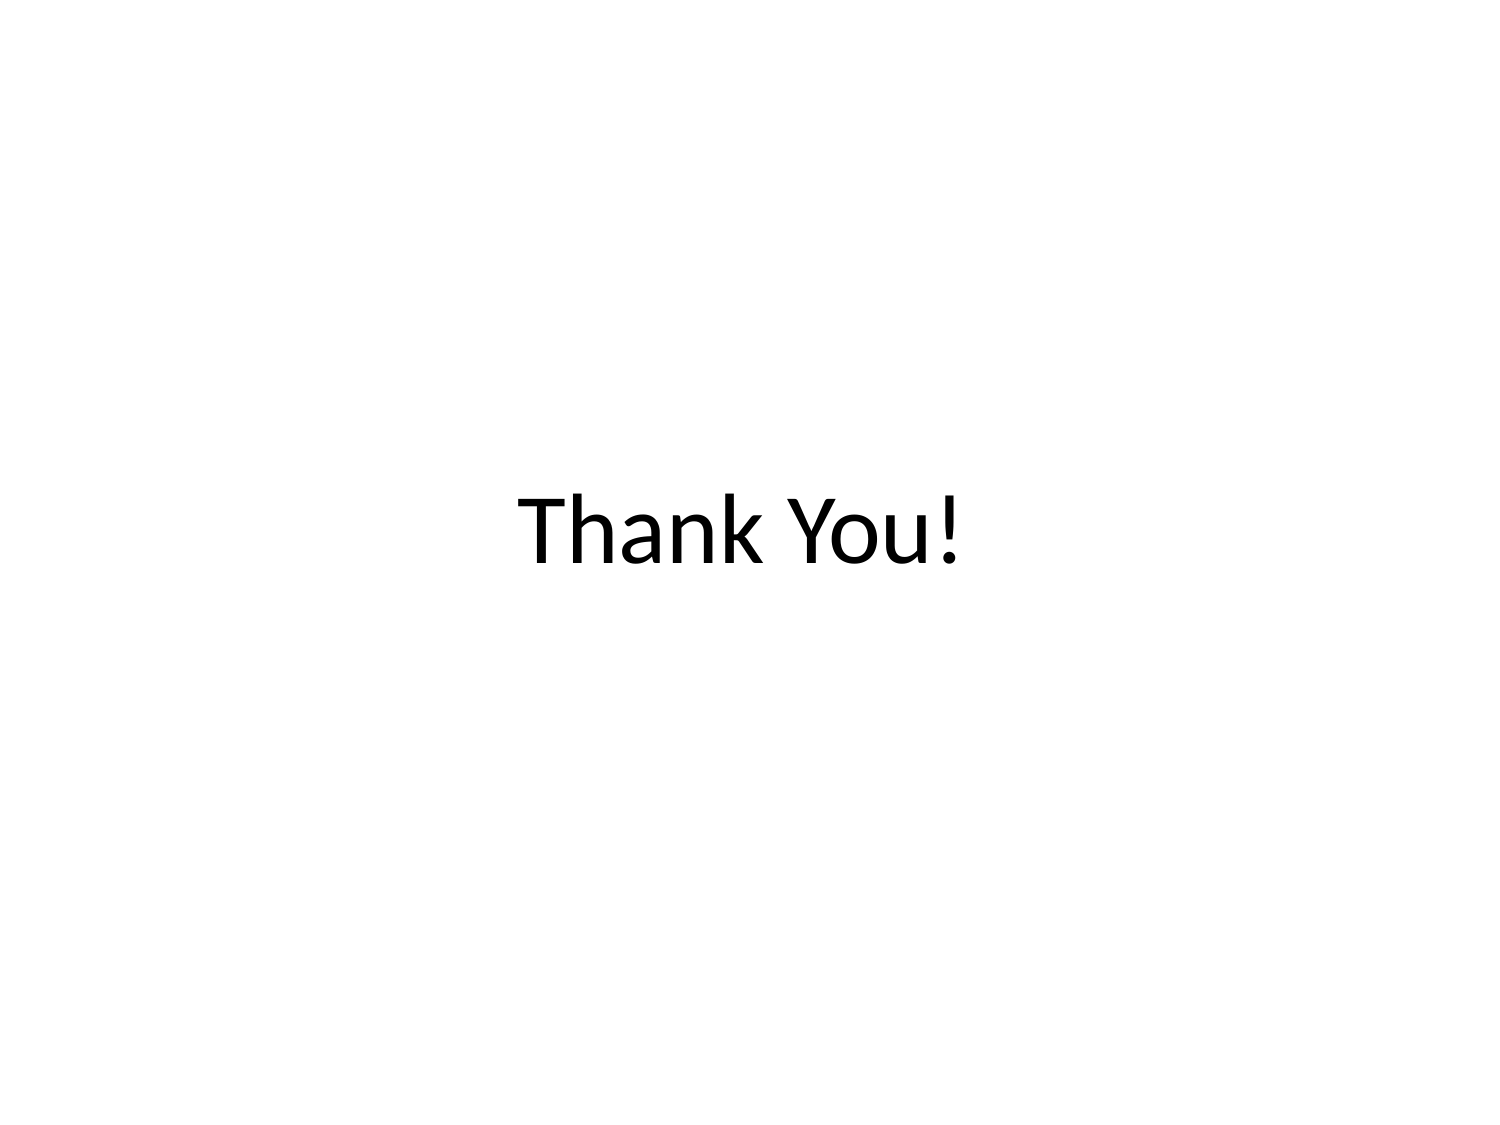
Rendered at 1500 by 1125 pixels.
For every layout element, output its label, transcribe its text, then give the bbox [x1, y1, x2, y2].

list Thank You! [75, 262, 1425, 1005]
